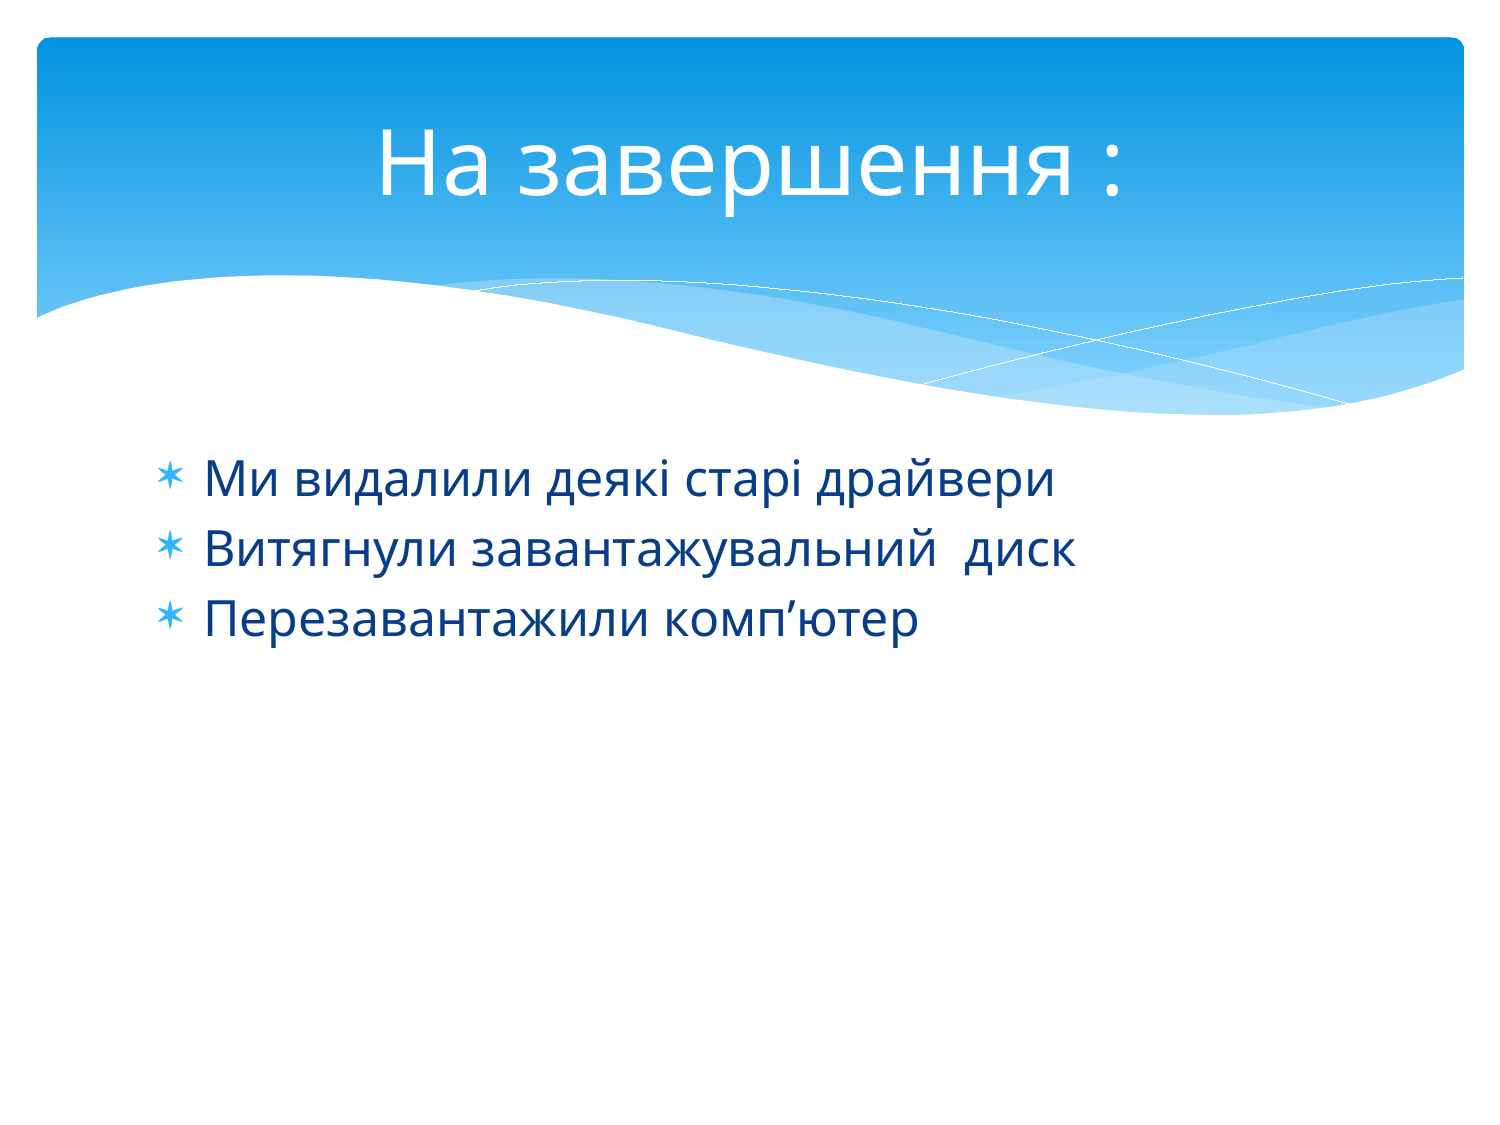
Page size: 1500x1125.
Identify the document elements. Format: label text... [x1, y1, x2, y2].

list Ми видалили деякі старі драйвери Витягнули завантажувальний диск Перезавантажили комп’ютер [143, 438, 1359, 1005]
title На завершення : [75, 55, 1425, 261]
